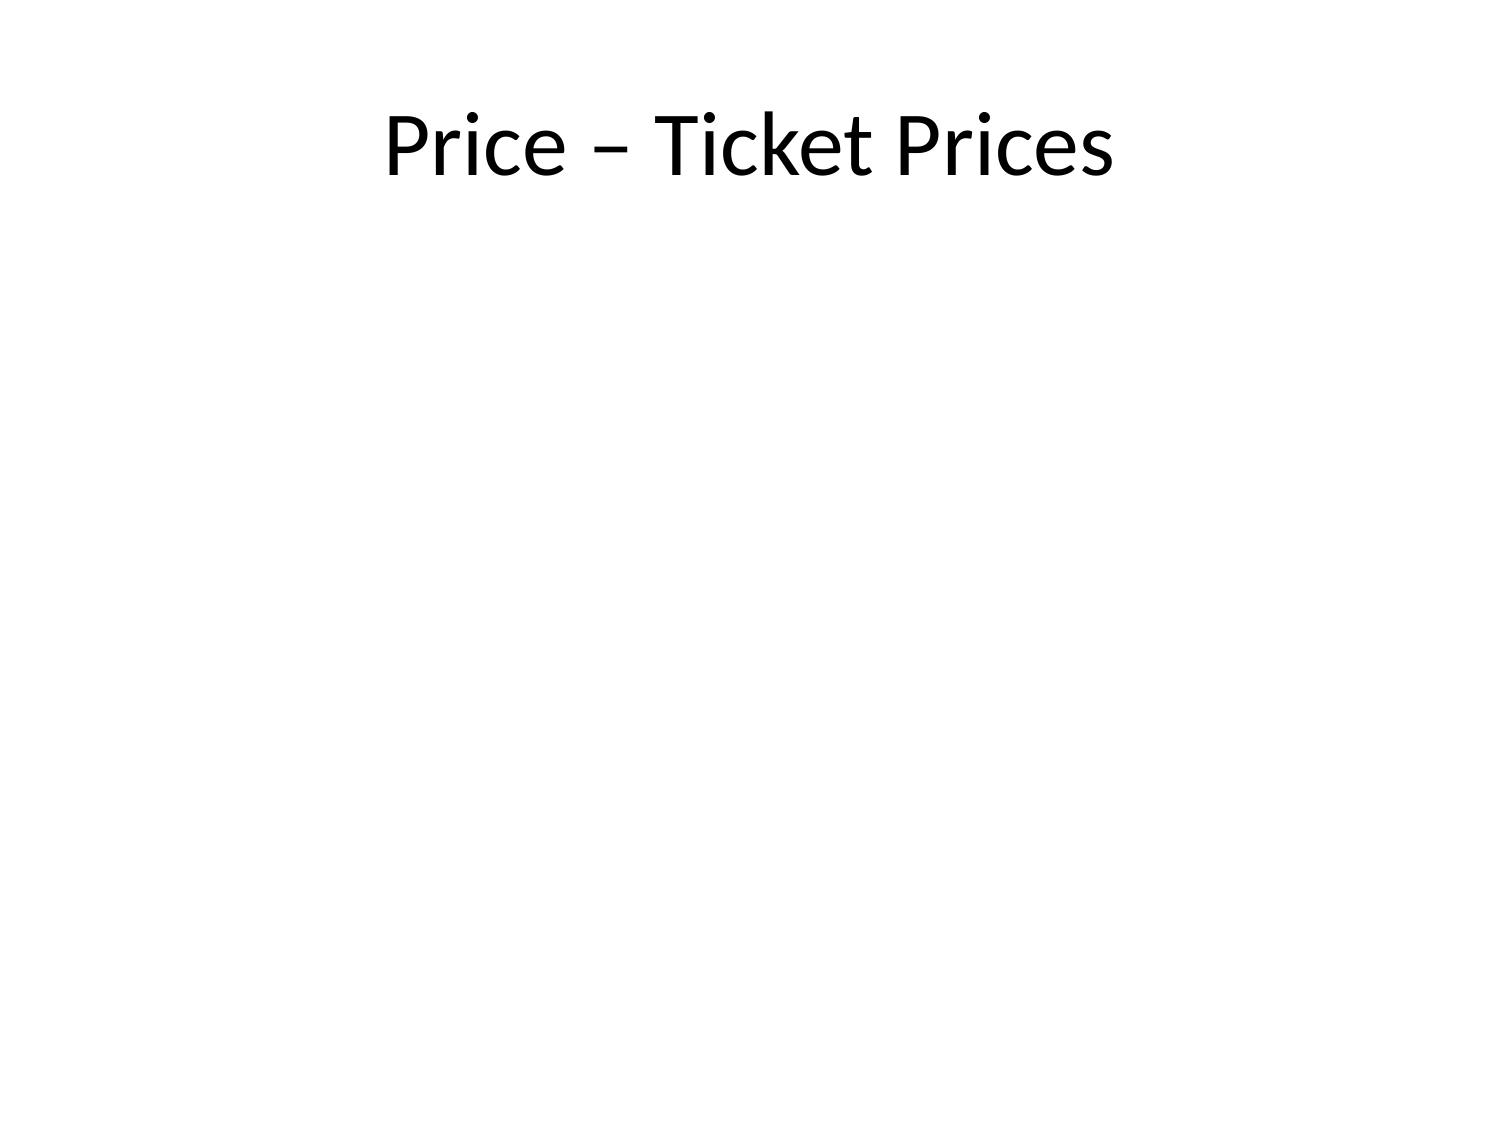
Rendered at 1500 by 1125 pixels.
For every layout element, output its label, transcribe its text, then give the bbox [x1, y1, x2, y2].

title Price – Ticket Prices [75, 45, 1425, 233]
